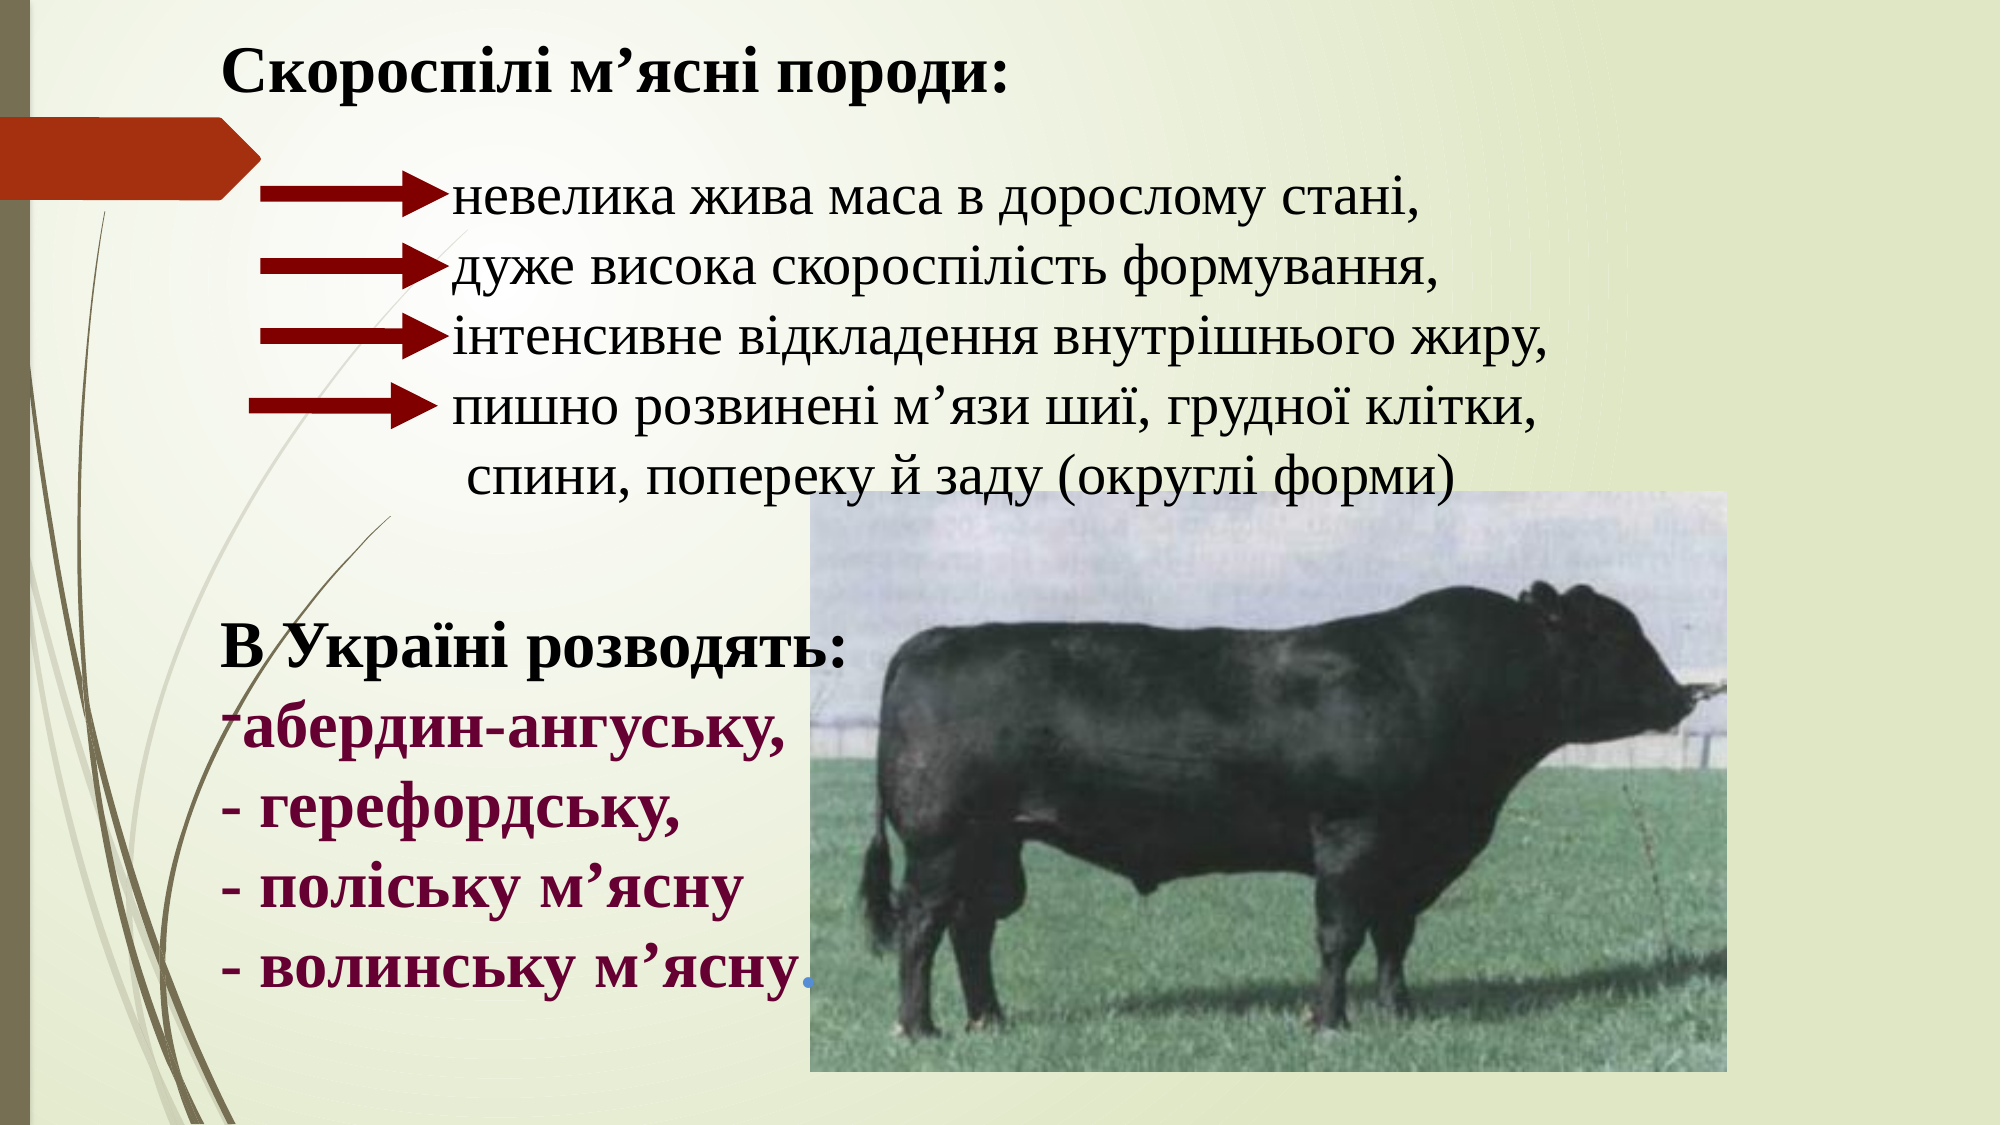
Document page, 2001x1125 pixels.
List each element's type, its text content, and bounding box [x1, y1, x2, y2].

text_box Скороспілі м’ясні породи: невелика жива маса в дорослому стані, дуже висока скороспілість формування, інтенсивне відкладення внутрішнього жиру, пишно розвинені м’язи шиї, грудної клітки, спини, попереку й заду (округлі форми) В Україні розводять: абердин-ангуську, - герефордську, - поліську м’ясну - волинську м’ясну. [205, 18, 1733, 1009]
text_box [260, 259, 450, 273]
picture [810, 491, 1727, 1072]
text_box [248, 399, 438, 412]
text_box [260, 187, 450, 201]
text_box [260, 329, 450, 343]
